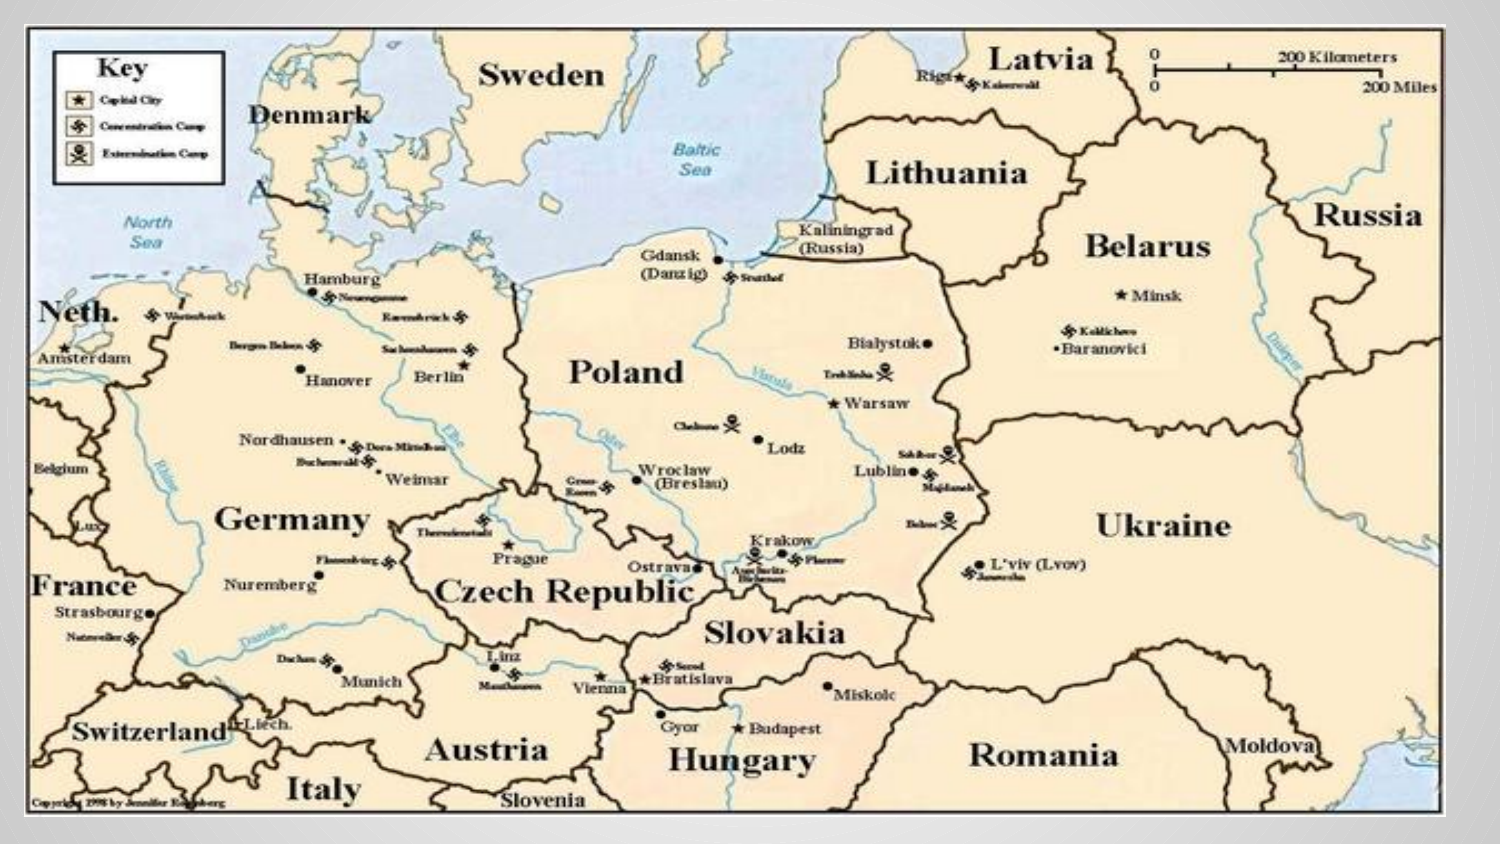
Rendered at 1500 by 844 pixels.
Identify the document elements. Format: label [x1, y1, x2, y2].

picture [24, 24, 1446, 818]
